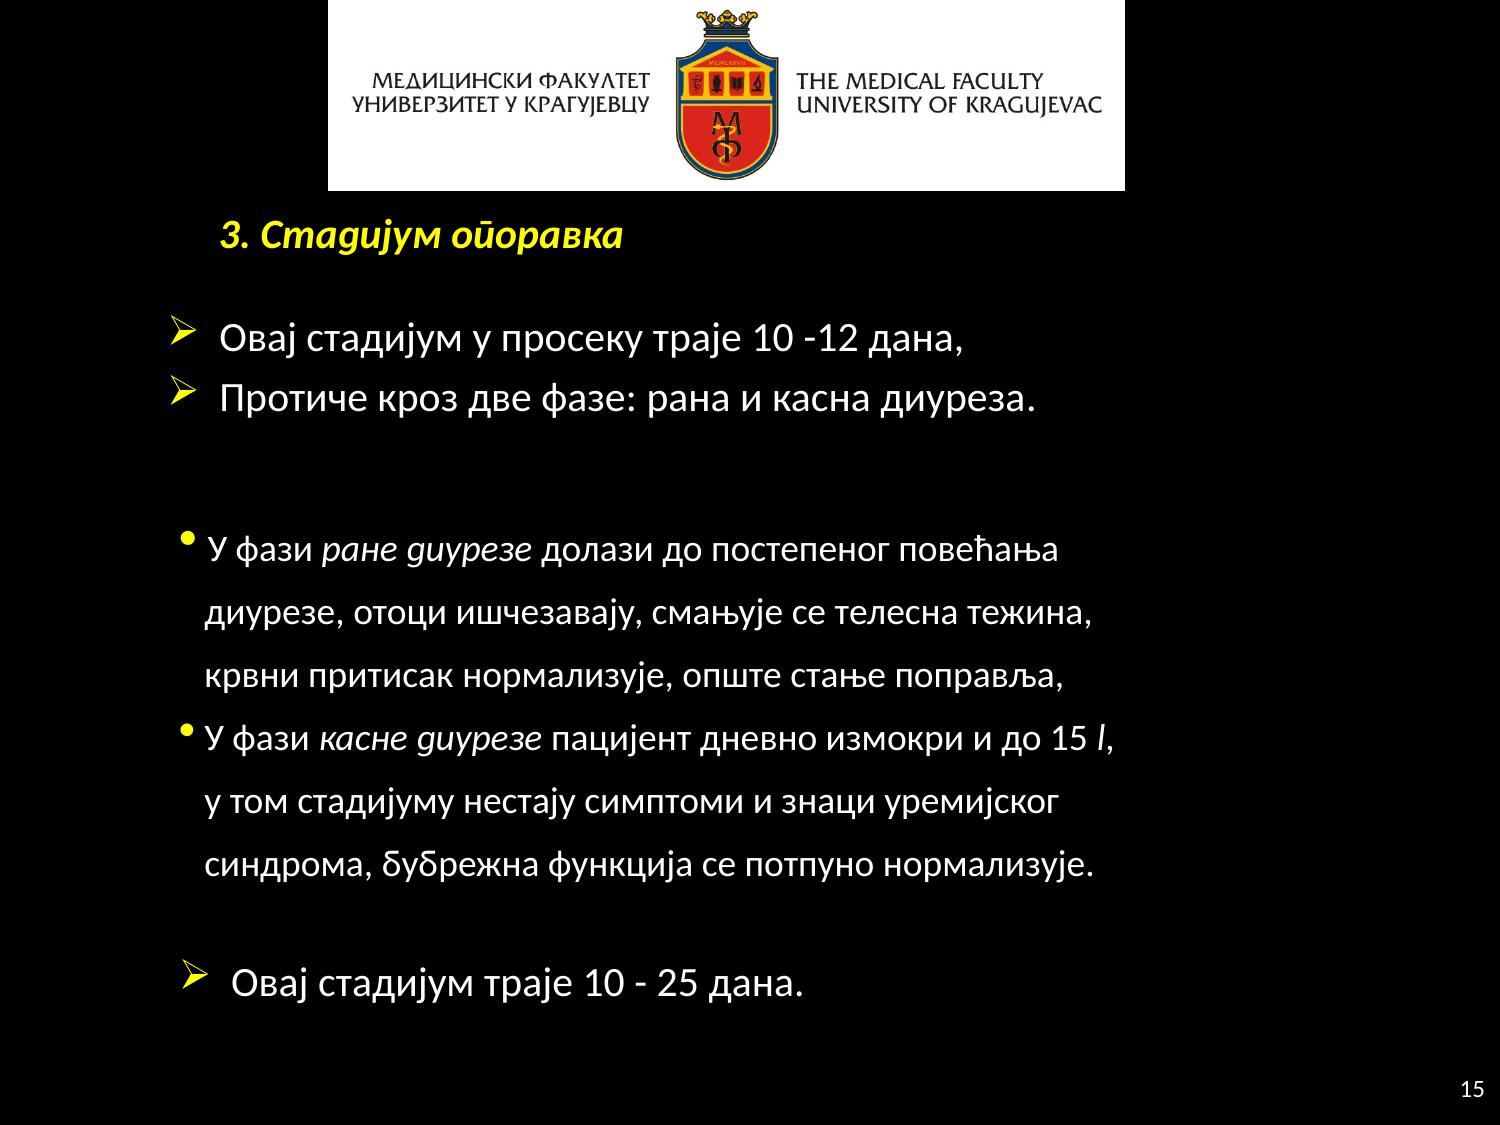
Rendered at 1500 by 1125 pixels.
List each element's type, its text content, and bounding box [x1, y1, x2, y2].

text_box У фази ране диурезе долази до постепеног повећања диурезе, отоци ишчезавају, смањује се телесна тежина, крвни притисак нормализује, опште стање поправља, У фази касне диурезе пацијент дневно измокри и до 15 l, у том стадијуму нестају симптоми и знаци уремијског синдрома, бубрежна функција се потпуно нормализује. [163, 492, 1377, 892]
text_box Овај стадијум у просеку траје 10 -12 дана, Протиче кроз две фазе: рана и касна диуреза. [152, 292, 1215, 428]
text_box 3. Стадијум опоравка [203, 199, 649, 264]
text_box Овај стадијум траје 10 - 25 дана. [163, 937, 1142, 1013]
picture [328, 0, 1125, 191]
slide_number 15 [1187, 1050, 1500, 1125]
